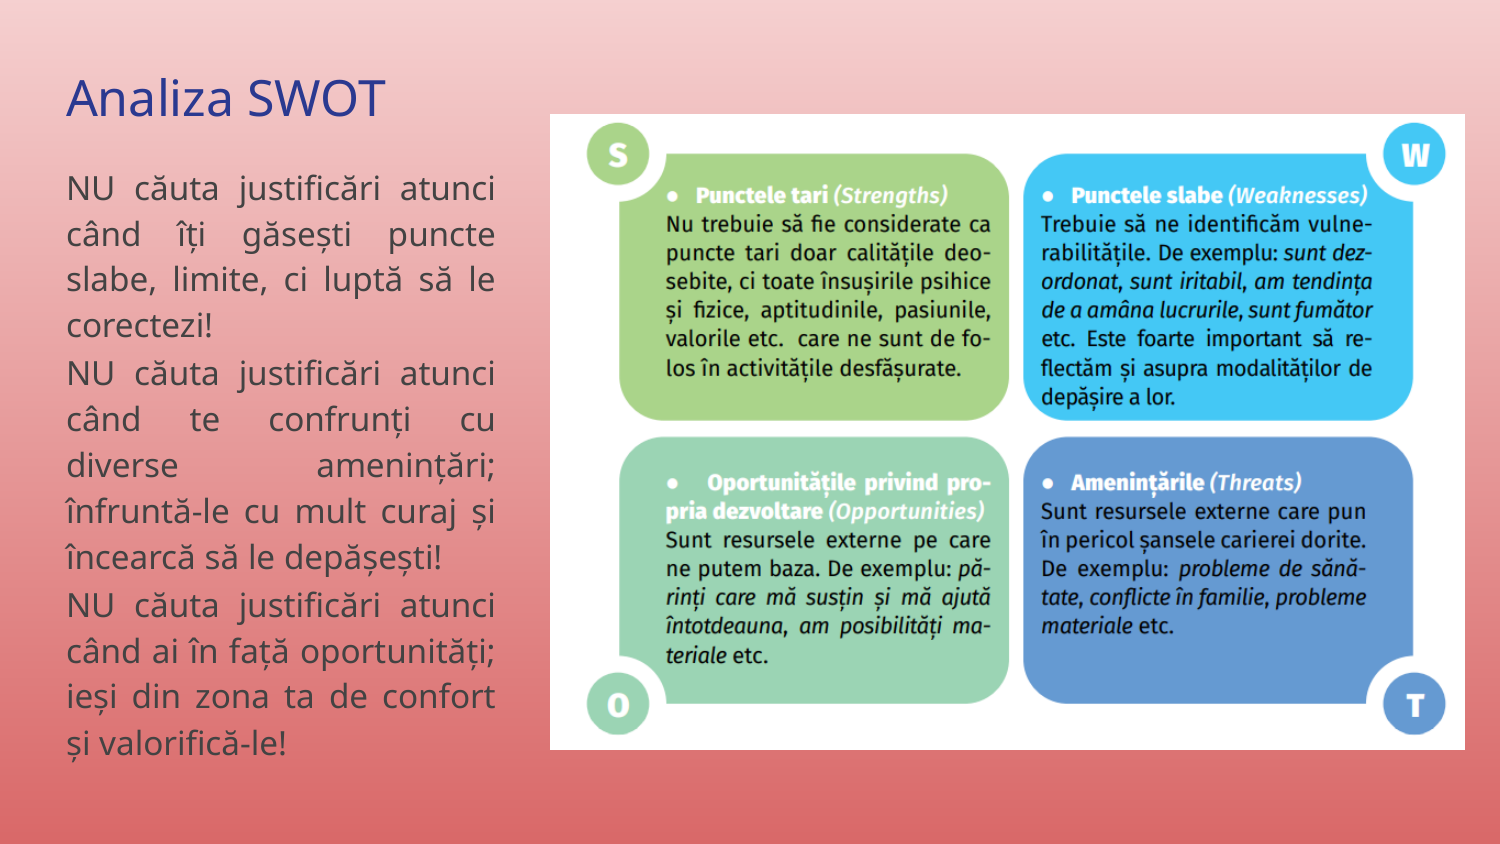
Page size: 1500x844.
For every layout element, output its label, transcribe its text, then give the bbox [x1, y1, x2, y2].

title Analiza SWOT [51, 21, 512, 145]
list NU căuta justificări atunci când îți găsești puncte slabe, limite, ci luptă să le corectezi! NU căuta justificări atunci când te confrunți cu diverse amenințări; înfruntă-le cu mult curaj și încearcă să le depășești! NU căuta justificări atunci când ai în față oportunități; ieși din zona ta de confort și valorifică-le! [51, 145, 512, 763]
picture [550, 114, 1465, 750]
